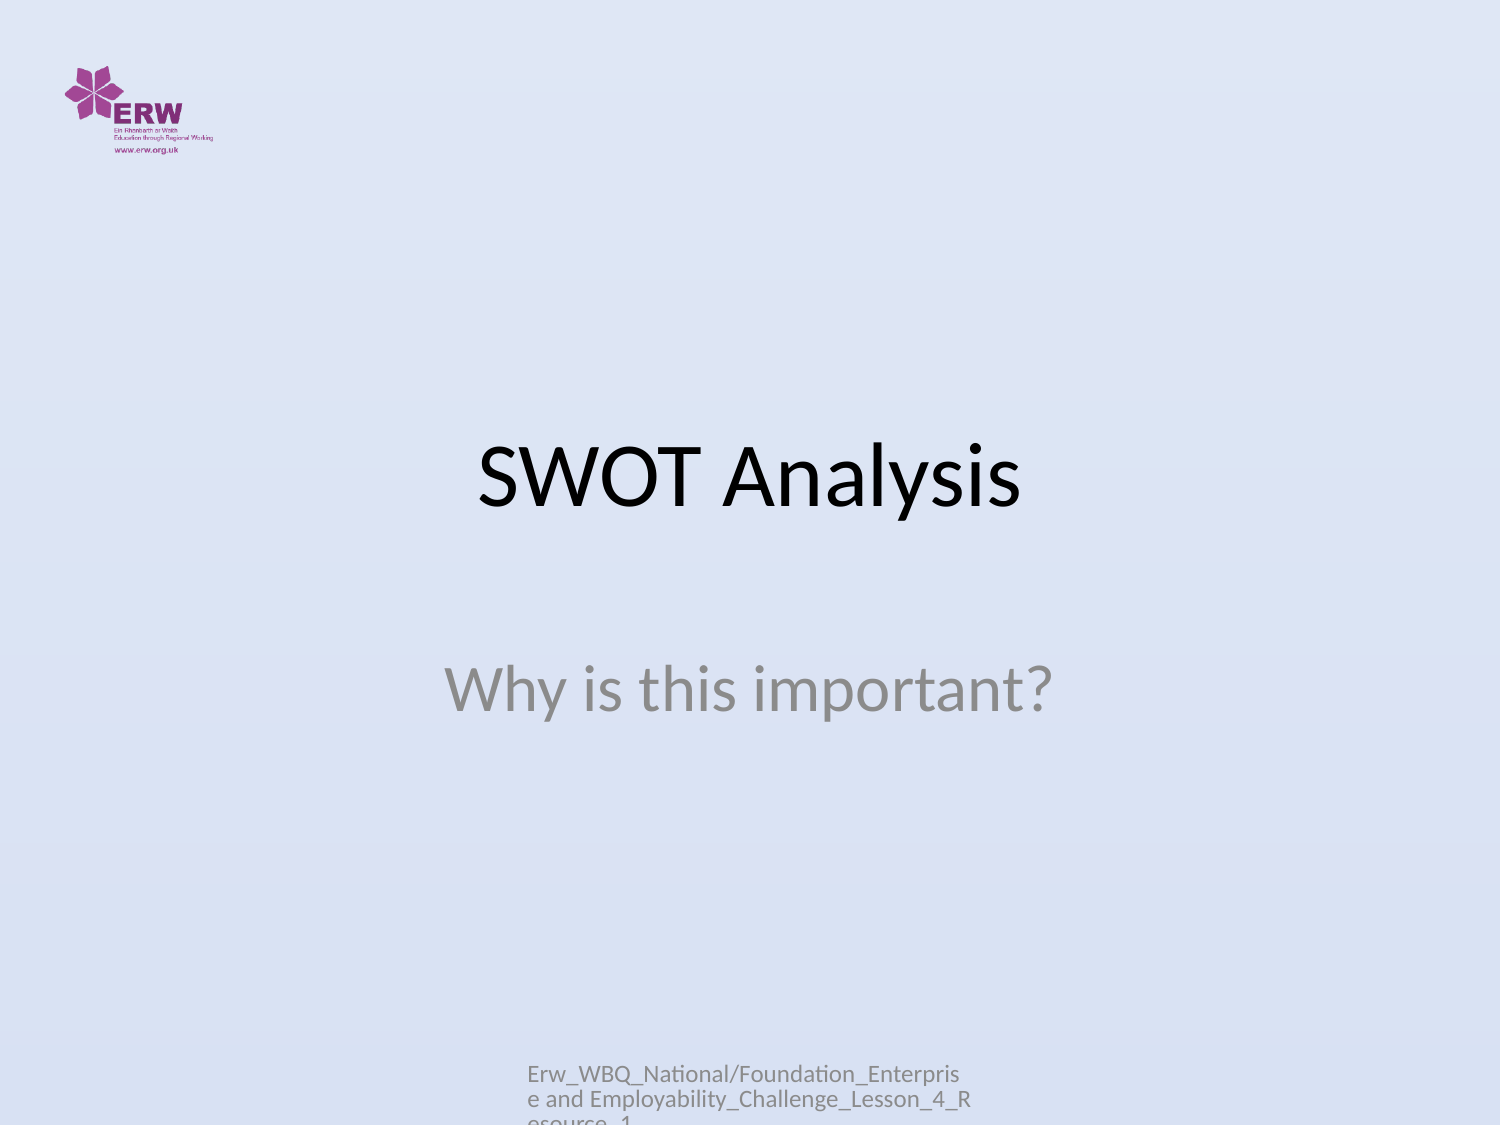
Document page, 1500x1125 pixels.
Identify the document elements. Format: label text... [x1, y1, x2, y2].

title SWOT Analysis [112, 349, 1388, 591]
picture [64, 66, 213, 155]
footer Erw_WBQ_National/Foundation_Enterprise and Employability_Challenge_Lesson_4_Resource_1 [512, 1042, 988, 1103]
subtitle Why is this important? [225, 637, 1275, 925]
